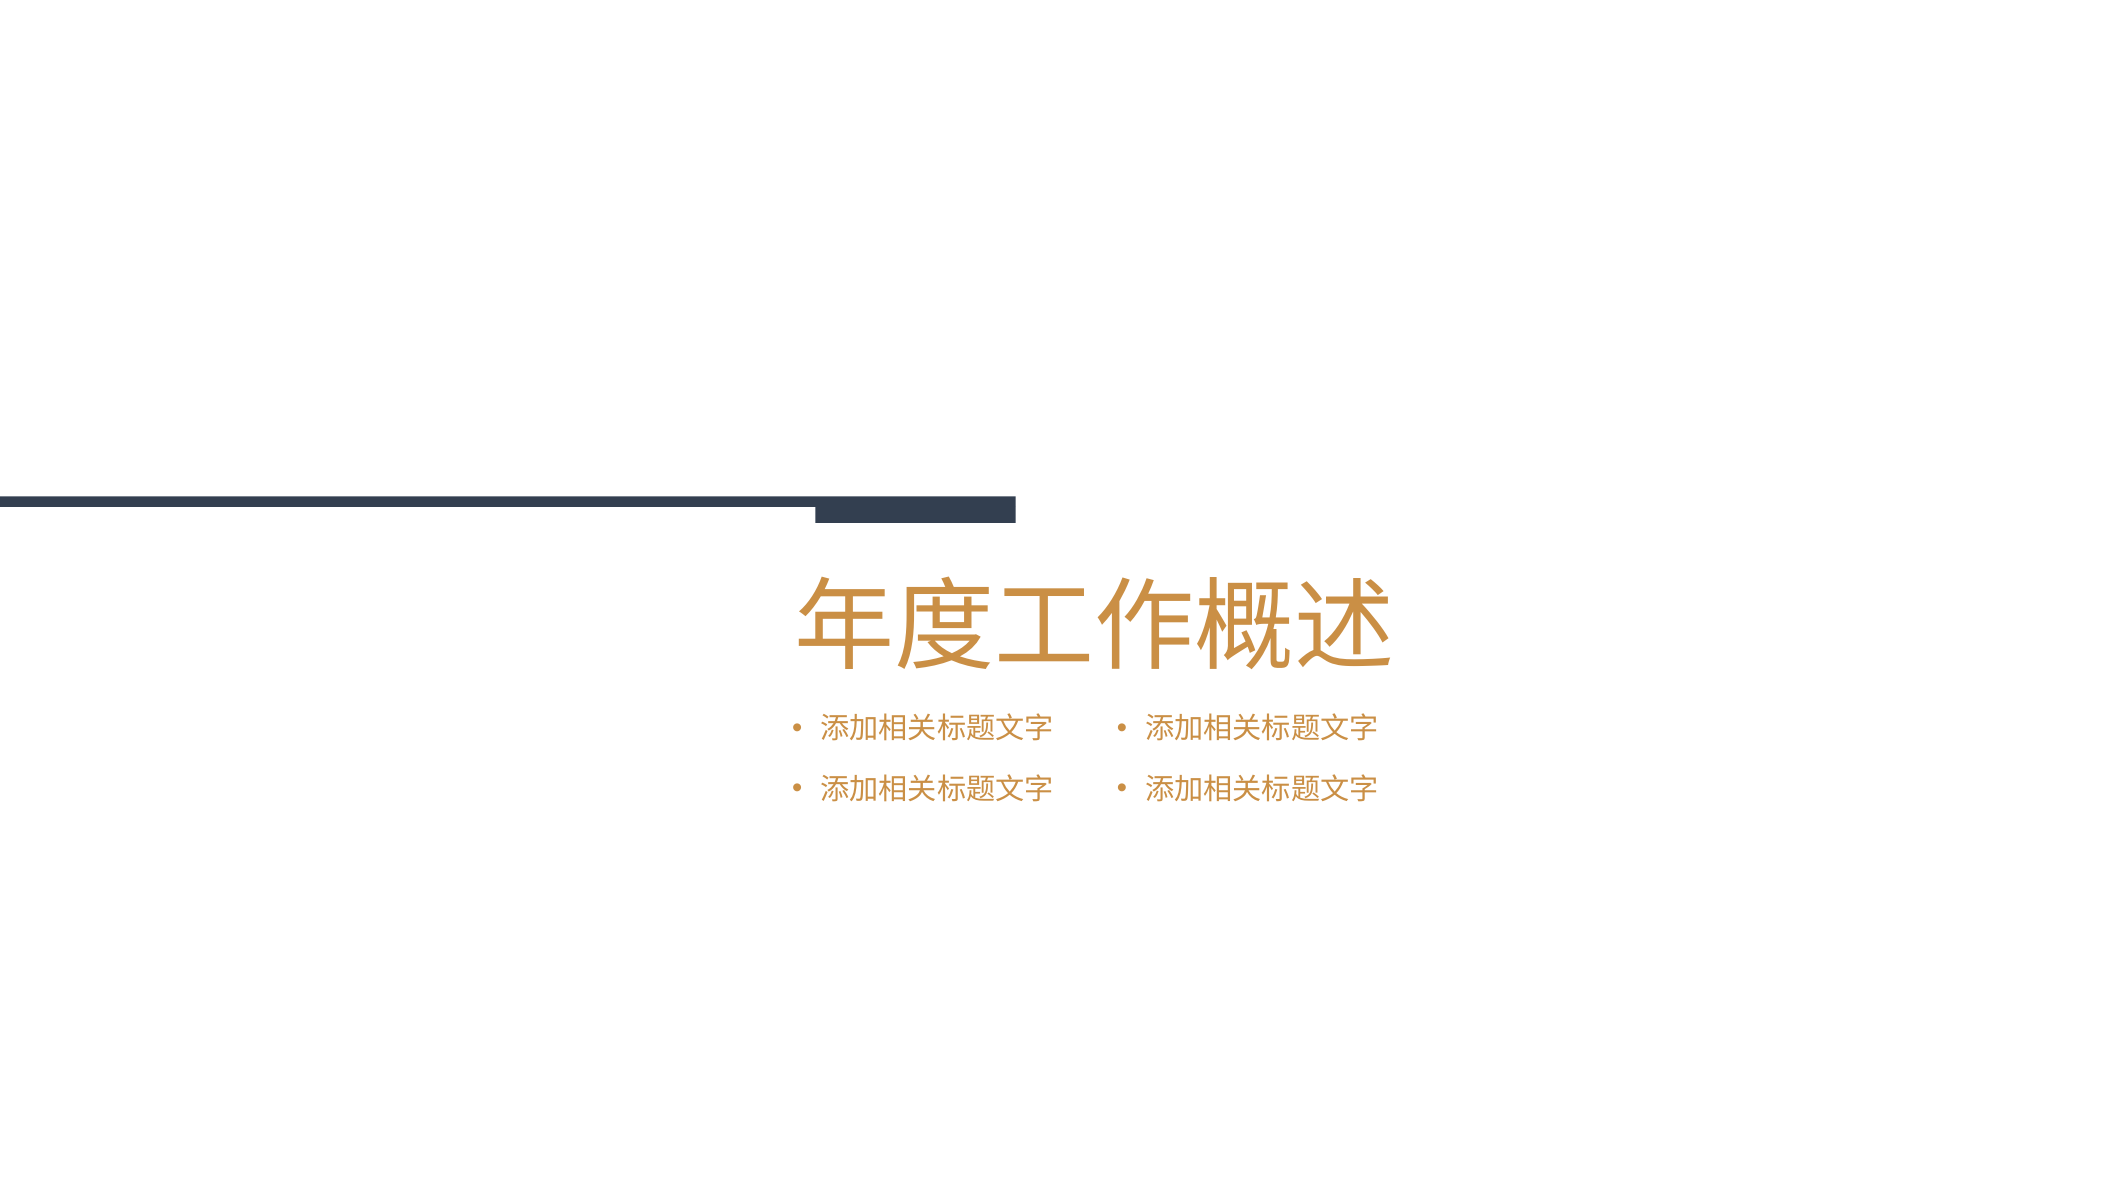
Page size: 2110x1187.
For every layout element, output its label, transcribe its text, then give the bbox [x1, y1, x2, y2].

text_box 添加相关标题文字 [777, 702, 1102, 752]
text_box 添加相关标题文字 [1102, 762, 1508, 813]
text_box 年度工作概述 [794, 561, 1409, 682]
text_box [0, 496, 1016, 523]
text_box 添加相关标题文字 [777, 762, 1102, 813]
text_box 添加相关标题文字 [1102, 702, 1508, 752]
